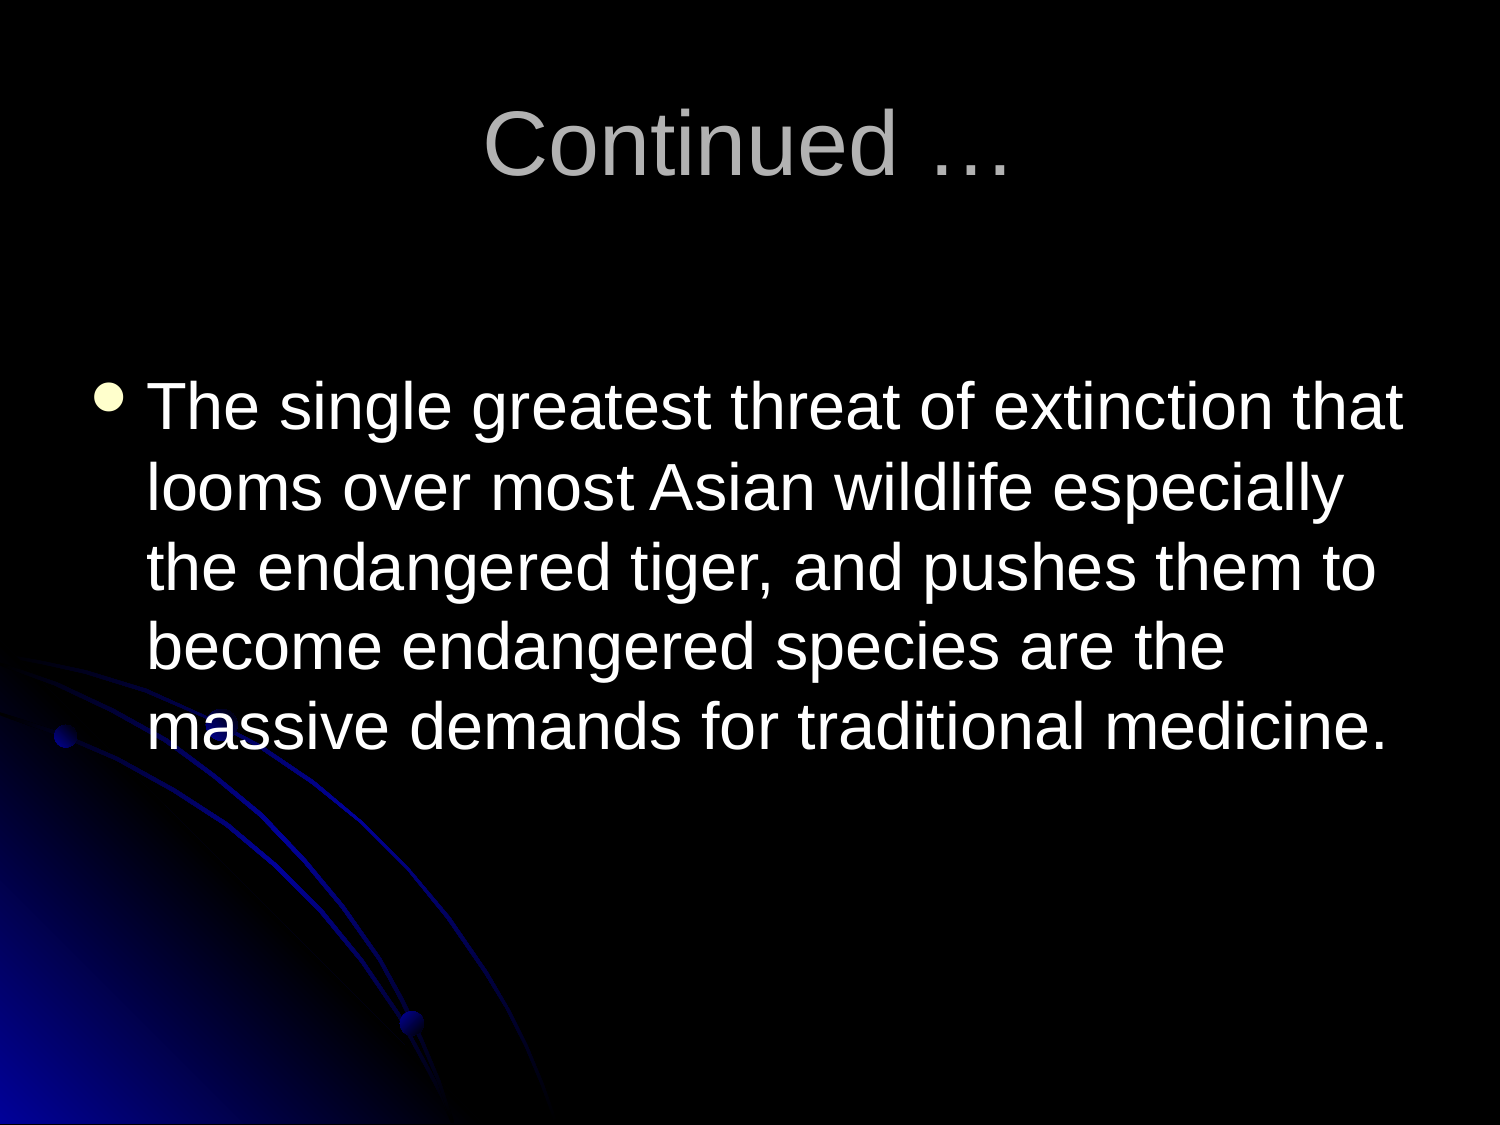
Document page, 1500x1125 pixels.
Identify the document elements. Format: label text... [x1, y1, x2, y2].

list The single greatest threat of extinction that looms over most Asian wildlife especially the endangered tiger, and pushes them to become endangered species are the massive demands for traditional medicine. [74, 262, 1426, 1006]
title Continued … [74, 45, 1426, 233]
